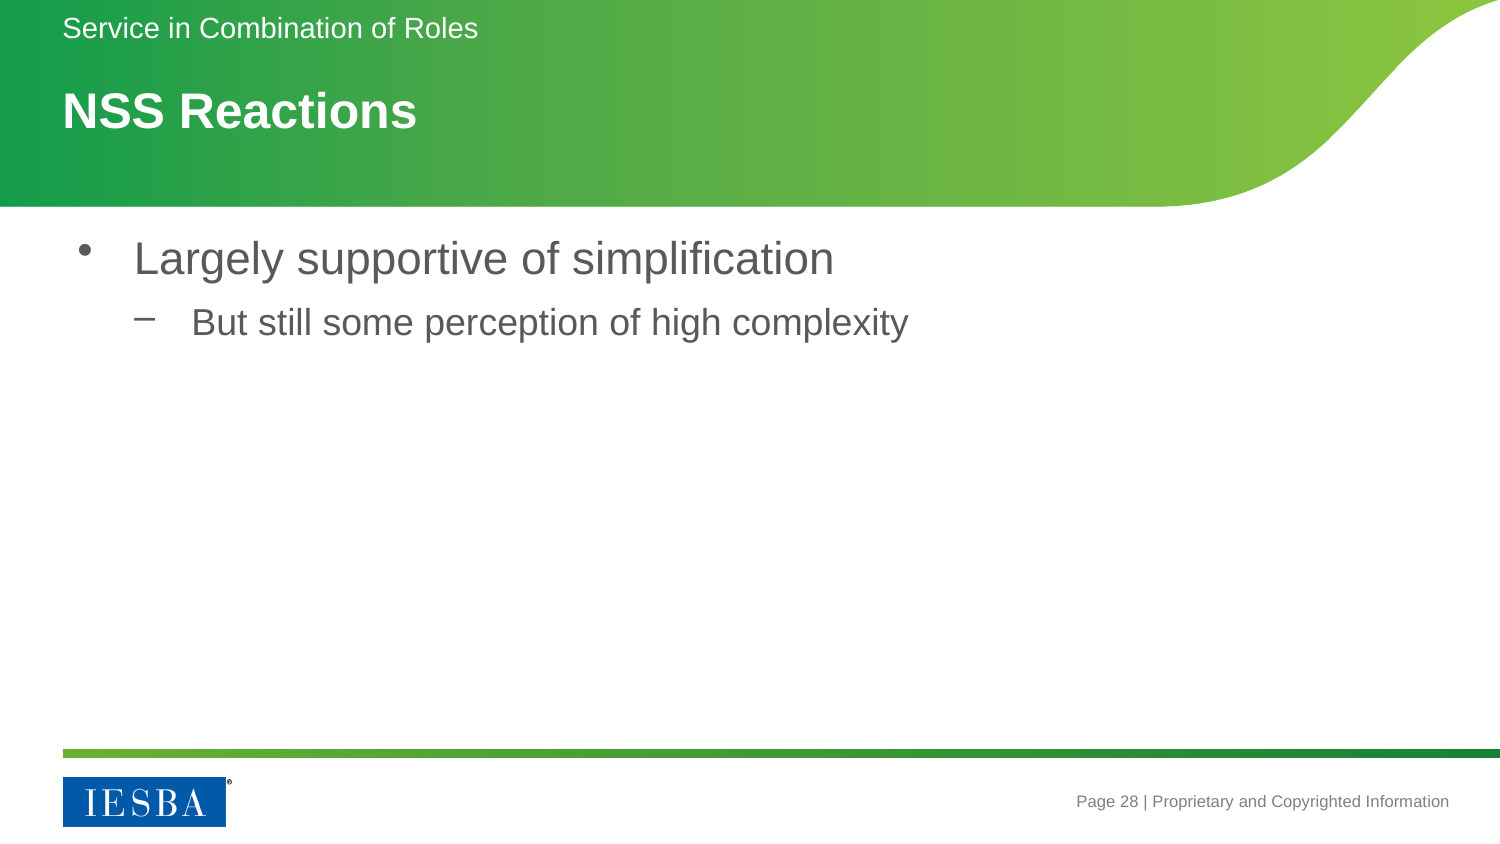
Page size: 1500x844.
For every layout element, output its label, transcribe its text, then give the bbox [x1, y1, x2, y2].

picture [0, 0, 1500, 207]
list Largely supportive of simplification But still some perception of high complexity [62, 220, 1475, 747]
title NSS Reactions [62, 75, 1300, 142]
subtitle Service in Combination of Roles [62, 9, 500, 38]
picture [63, 777, 232, 827]
